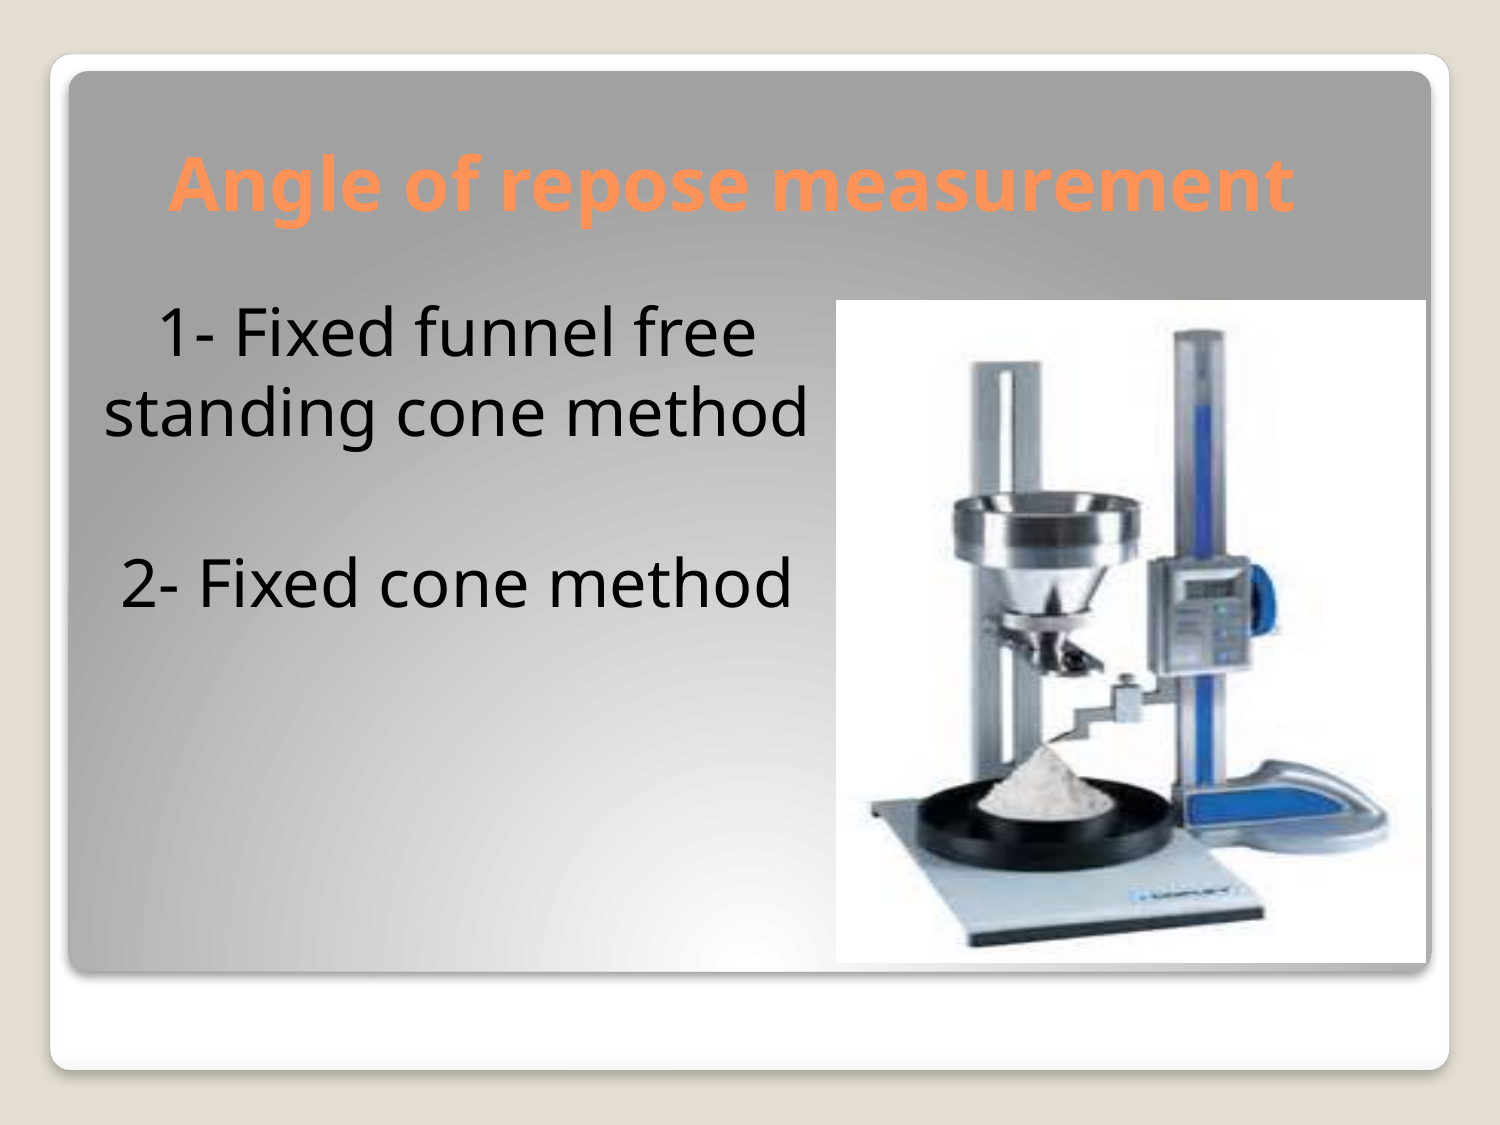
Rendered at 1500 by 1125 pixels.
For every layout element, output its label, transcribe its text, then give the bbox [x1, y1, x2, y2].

list 1- Fixed funnel free standing cone method 2- Fixed cone method [62, 275, 838, 962]
title Angle of repose measurement [62, 62, 1403, 235]
picture [836, 300, 1426, 963]
